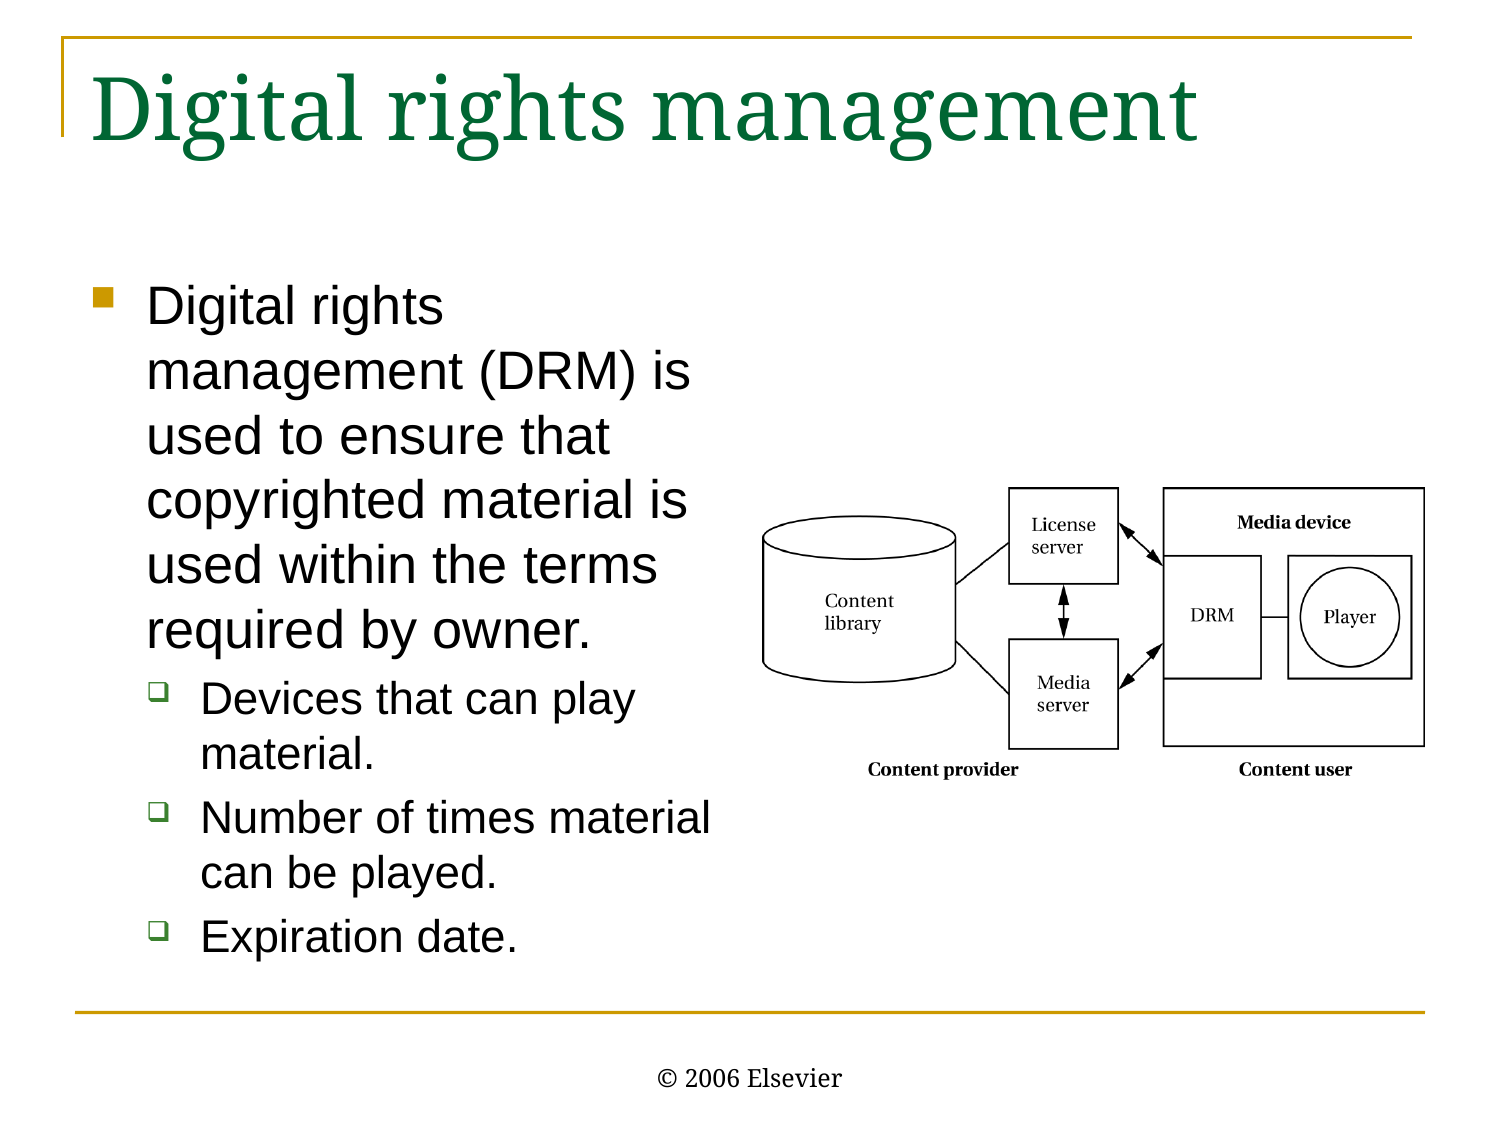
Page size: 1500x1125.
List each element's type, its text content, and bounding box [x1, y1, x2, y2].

footer © 2006 Elsevier [512, 1025, 988, 1100]
list Digital rights management (DRM) is used to ensure that copyrighted material is used within the terms required by owner. Devices that can play material. Number of times material can be played. Expiration date. [75, 262, 738, 1006]
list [762, 487, 1426, 781]
title Digital rights management [75, 45, 1425, 233]
